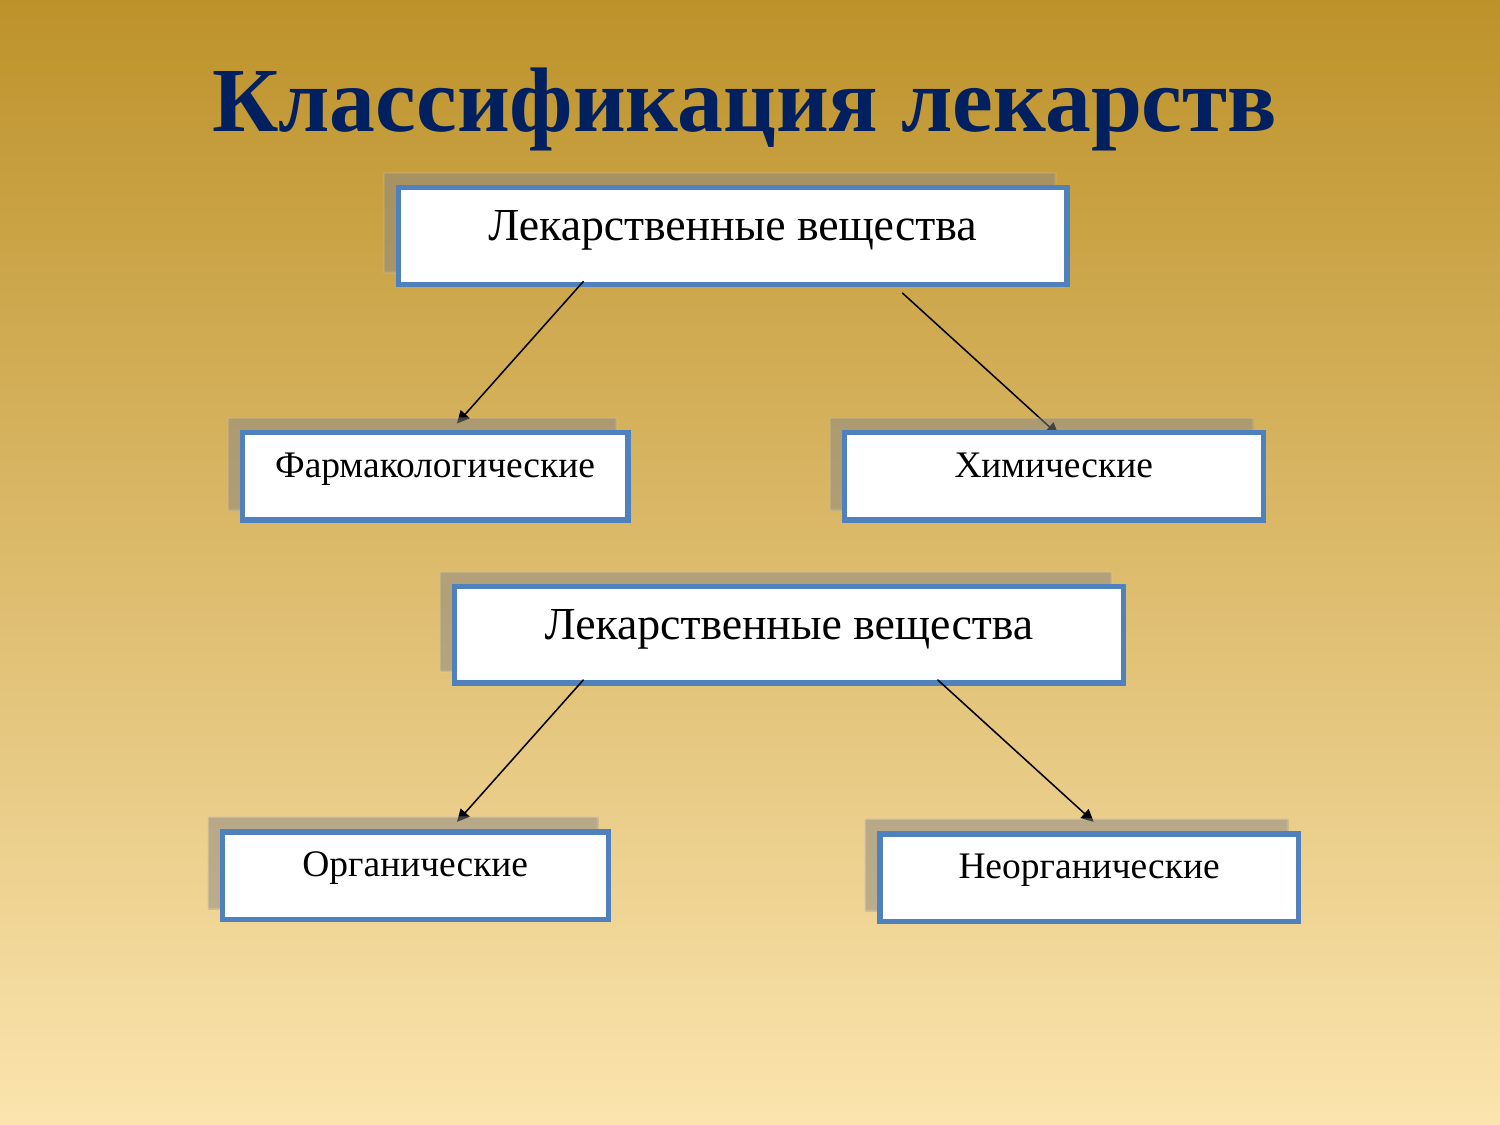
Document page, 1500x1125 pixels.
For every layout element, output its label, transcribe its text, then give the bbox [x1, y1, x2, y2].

title Классификация лекарств [70, 0, 1421, 190]
text_box Органические [222, 831, 609, 920]
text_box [456, 280, 584, 424]
text_box Химические [844, 432, 1264, 520]
text_box Неорганические [879, 834, 1299, 922]
text_box Лекарственные вещества [398, 187, 1068, 285]
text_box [902, 292, 1059, 436]
text_box Лекарственные вещества [454, 586, 1124, 683]
text_box Фармакологические [242, 432, 629, 520]
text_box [937, 679, 1094, 823]
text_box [456, 679, 584, 823]
